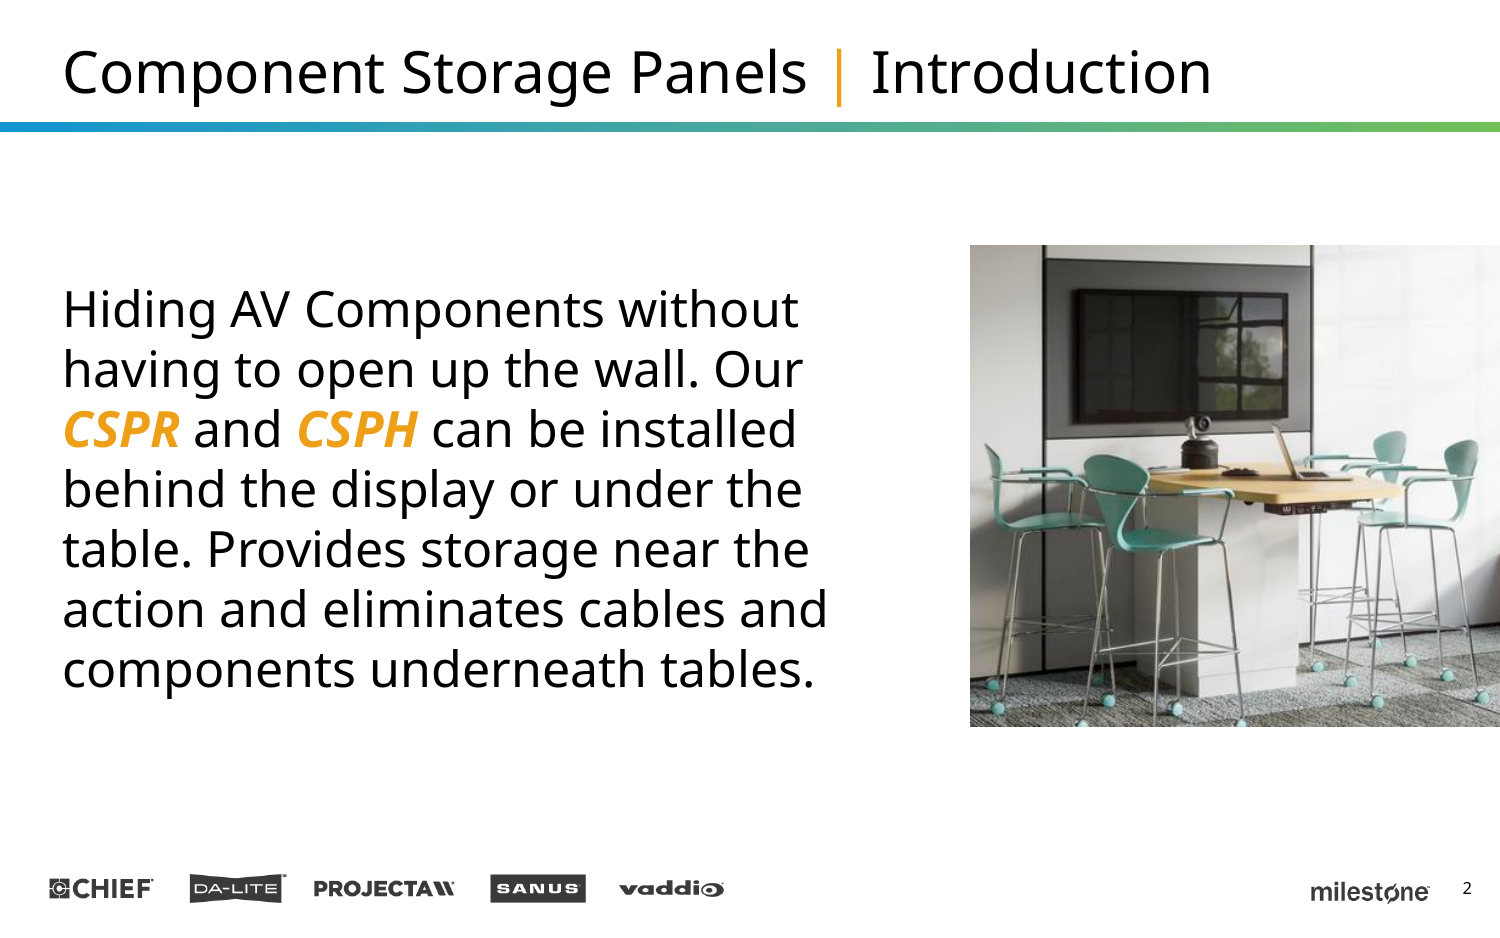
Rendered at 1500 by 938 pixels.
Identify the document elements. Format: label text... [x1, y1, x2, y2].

picture [1308, 870, 1432, 906]
list Hiding AV Components without having to open up the wall. Our CSPR and CSPH can be installed behind the display or under the table. Provides storage near the action and eliminates cables and components underneath tables. [47, 270, 893, 551]
picture [309, 871, 459, 906]
picture [485, 871, 590, 906]
list Component Storage Panels | Introduction [47, 27, 1432, 110]
picture [617, 871, 726, 906]
picture [969, 245, 1500, 727]
picture [43, 871, 161, 906]
picture [178, 871, 296, 906]
picture [0, 122, 1500, 132]
